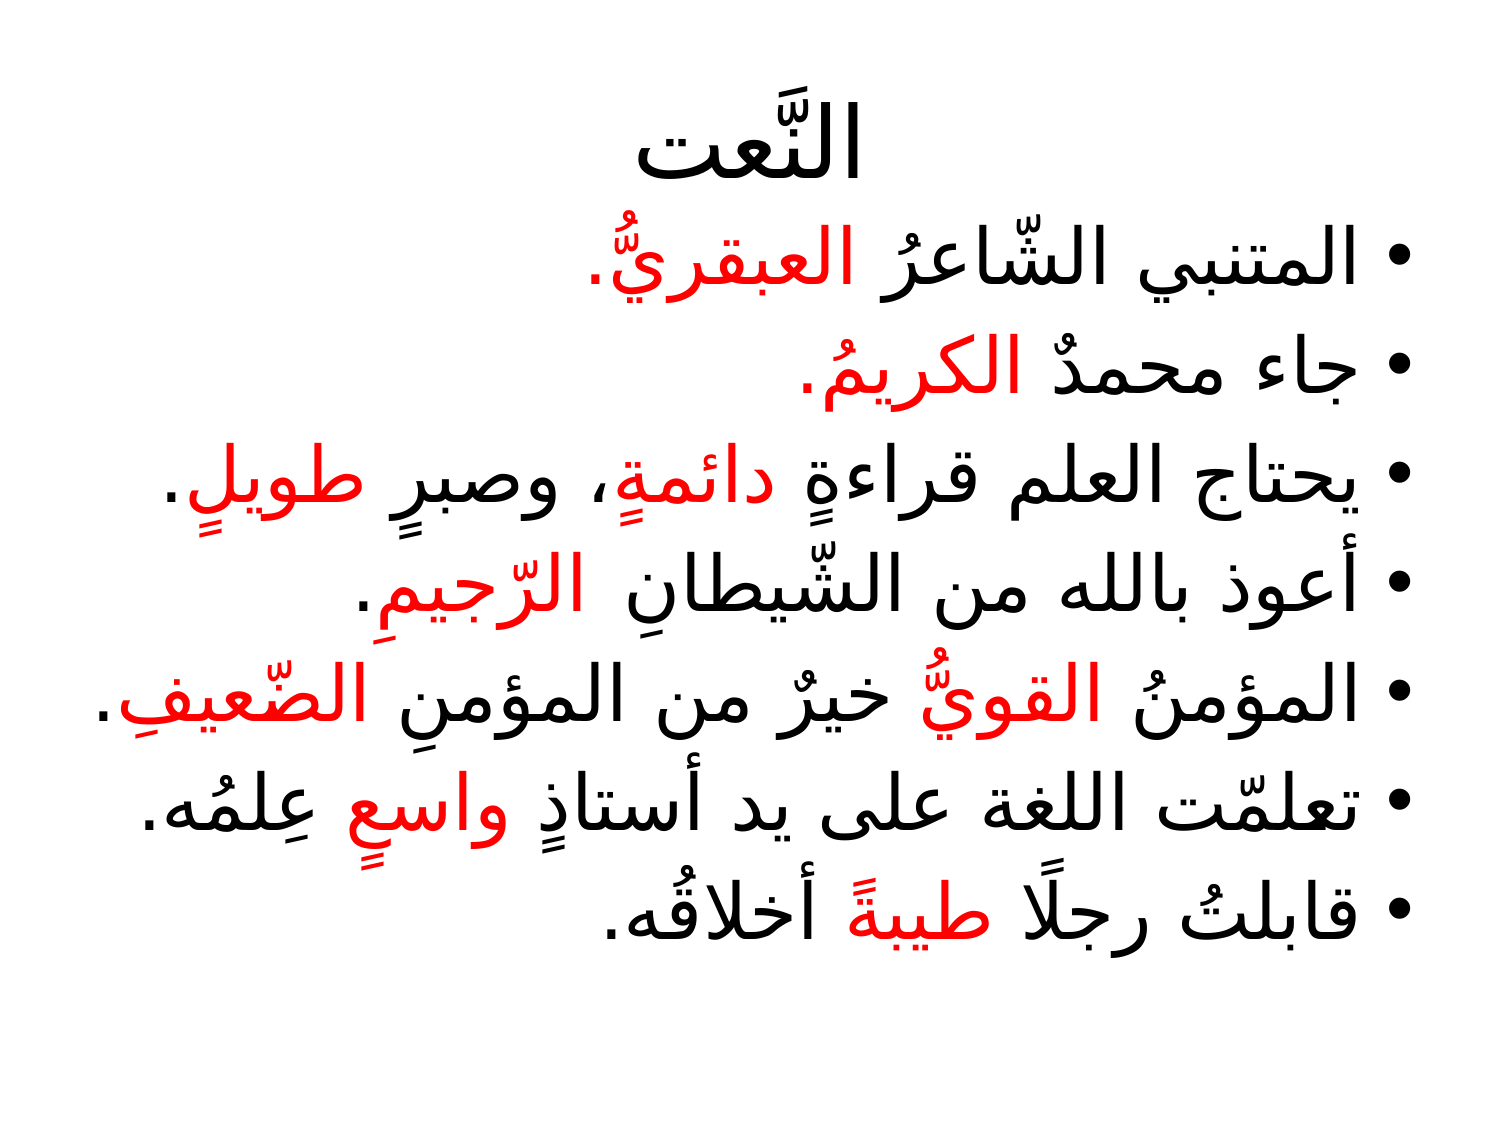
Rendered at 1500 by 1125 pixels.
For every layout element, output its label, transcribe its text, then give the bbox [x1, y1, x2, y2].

title النَّعت [75, 45, 1425, 199]
list المتنبي الشّاعرُ العبقريُّ. جاء محمدٌ الكريمُ. يحتاج العلم قراءةٍ دائمةٍ، وصبرٍ طويلٍ. أعوذ بالله من الشّيطانِ الرّجيمِ. المؤمنُ القويُّ خيرٌ من المؤمنِ الضّعيفِ. تعلمّت اللغة على يد أستاذٍ واسعٍ عِلمُه. قابلتُ رجلًا طيبةً أخلاقُه. [75, 199, 1425, 1090]
